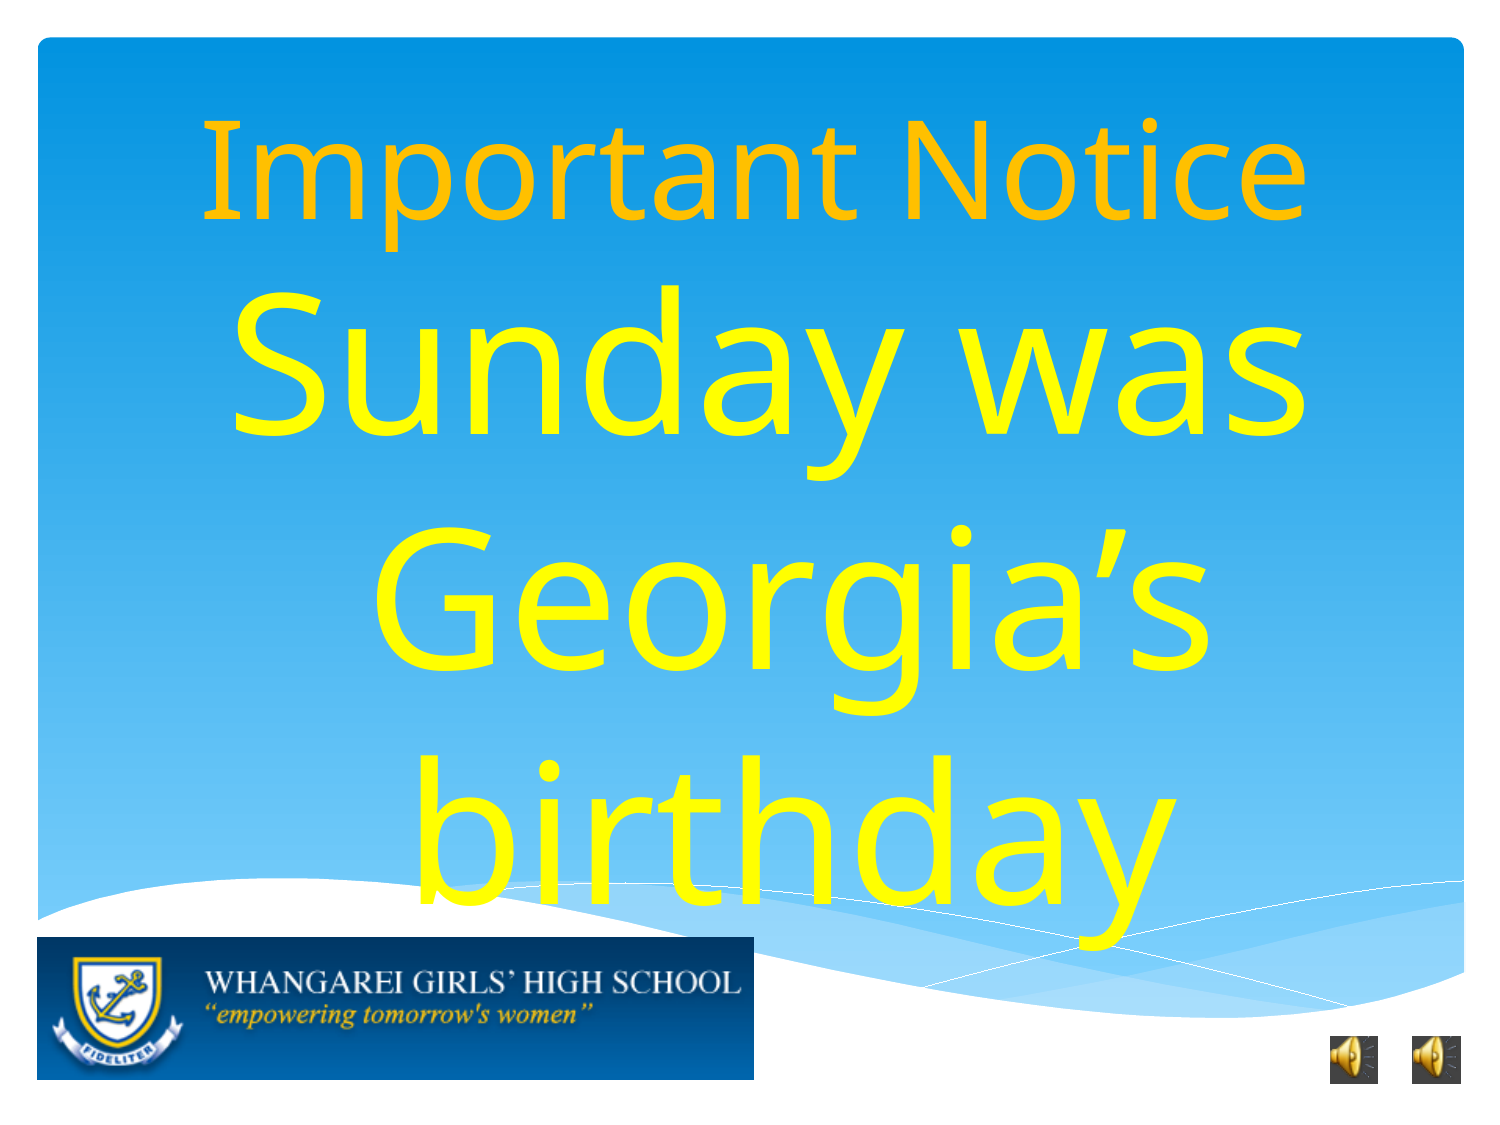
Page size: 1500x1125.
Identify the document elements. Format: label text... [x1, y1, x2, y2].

picture [1328, 1034, 1380, 1086]
text_box Important Notice [149, 37, 1362, 255]
text_box Sunday was Georgia’s birthday [149, 231, 1391, 963]
picture [1411, 1034, 1462, 1086]
picture [37, 937, 754, 1080]
